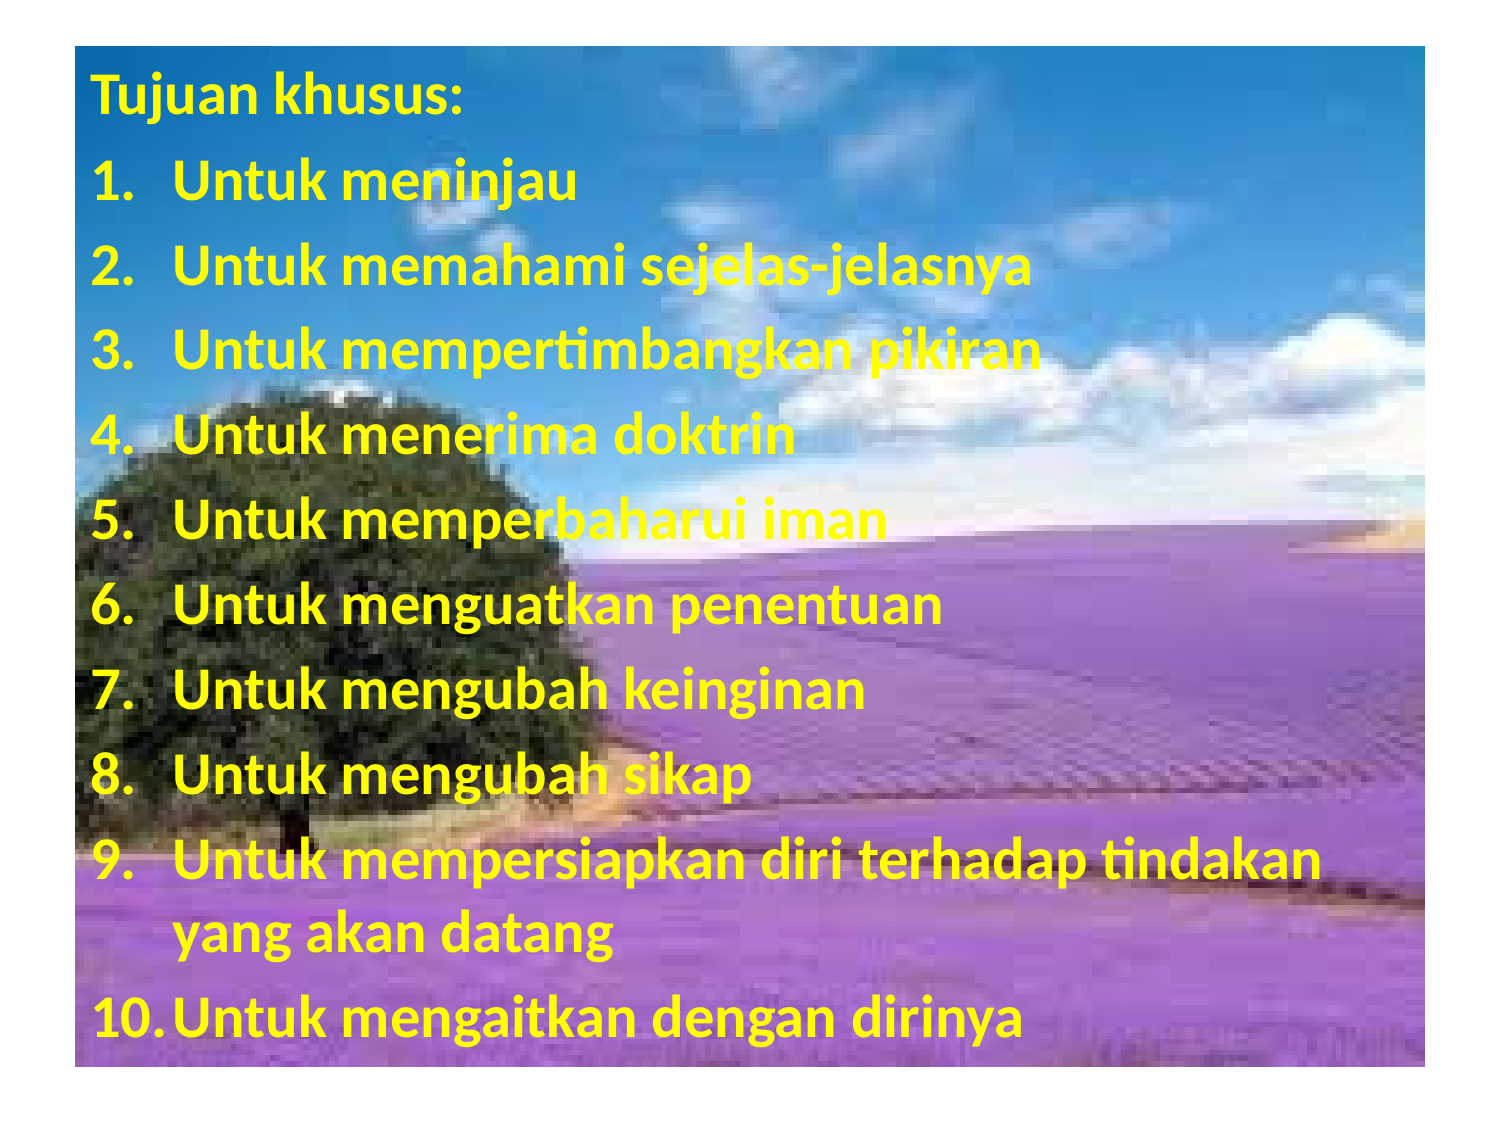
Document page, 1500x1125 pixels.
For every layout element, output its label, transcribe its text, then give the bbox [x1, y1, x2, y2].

list Tujuan khusus: Untuk meninjau Untuk memahami sejelas-jelasnya Untuk mempertimbangkan pikiran Untuk menerima doktrin Untuk memperbaharui iman Untuk menguatkan penentuan Untuk mengubah keinginan Untuk mengubah sikap Untuk mempersiapkan diri terhadap tindakan yang akan datang Untuk mengaitkan dengan dirinya [75, 46, 1425, 1067]
